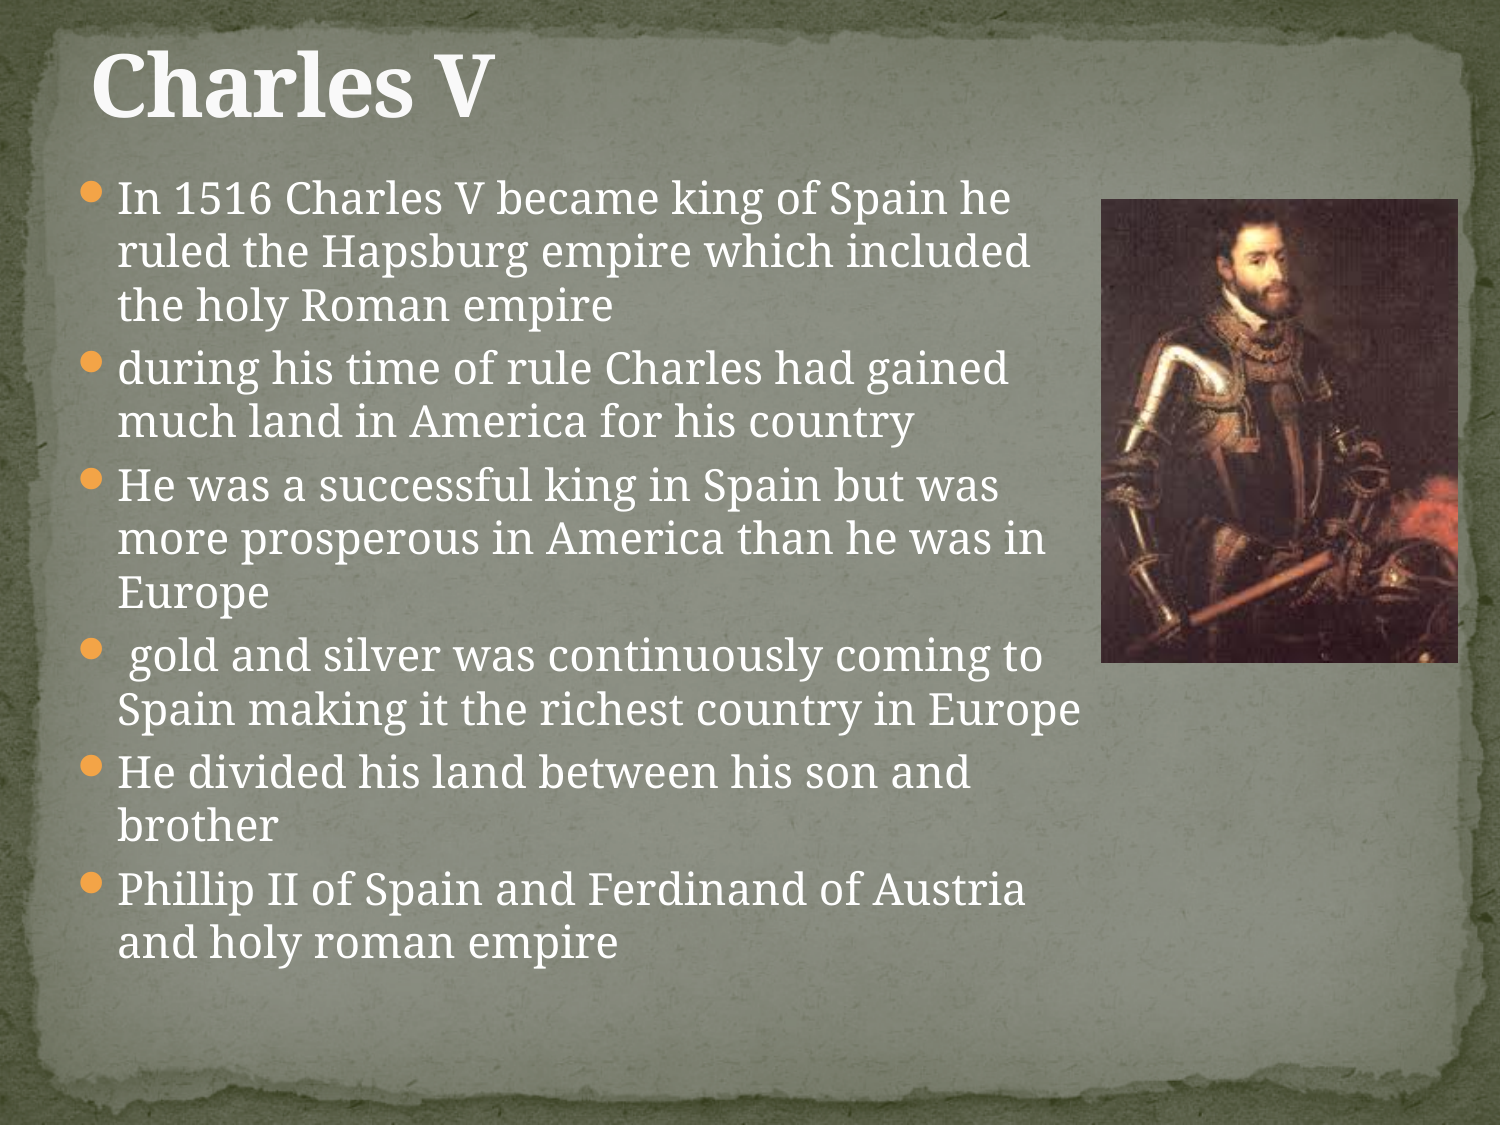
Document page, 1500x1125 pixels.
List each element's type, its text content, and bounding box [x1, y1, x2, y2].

title Charles V [74, 0, 1425, 143]
picture [1101, 199, 1458, 663]
list In 1516 Charles V became king of Spain he ruled the Hapsburg empire which included the holy Roman empire during his time of rule Charles had gained much land in America for his country He was a successful king in Spain but was more prosperous in America than he was in Europe gold and silver was continuously coming to Spain making it the richest country in Europe He divided his land between his son and brother Phillip II of Spain and Ferdinand of Austria and holy roman empire [62, 162, 1100, 988]
